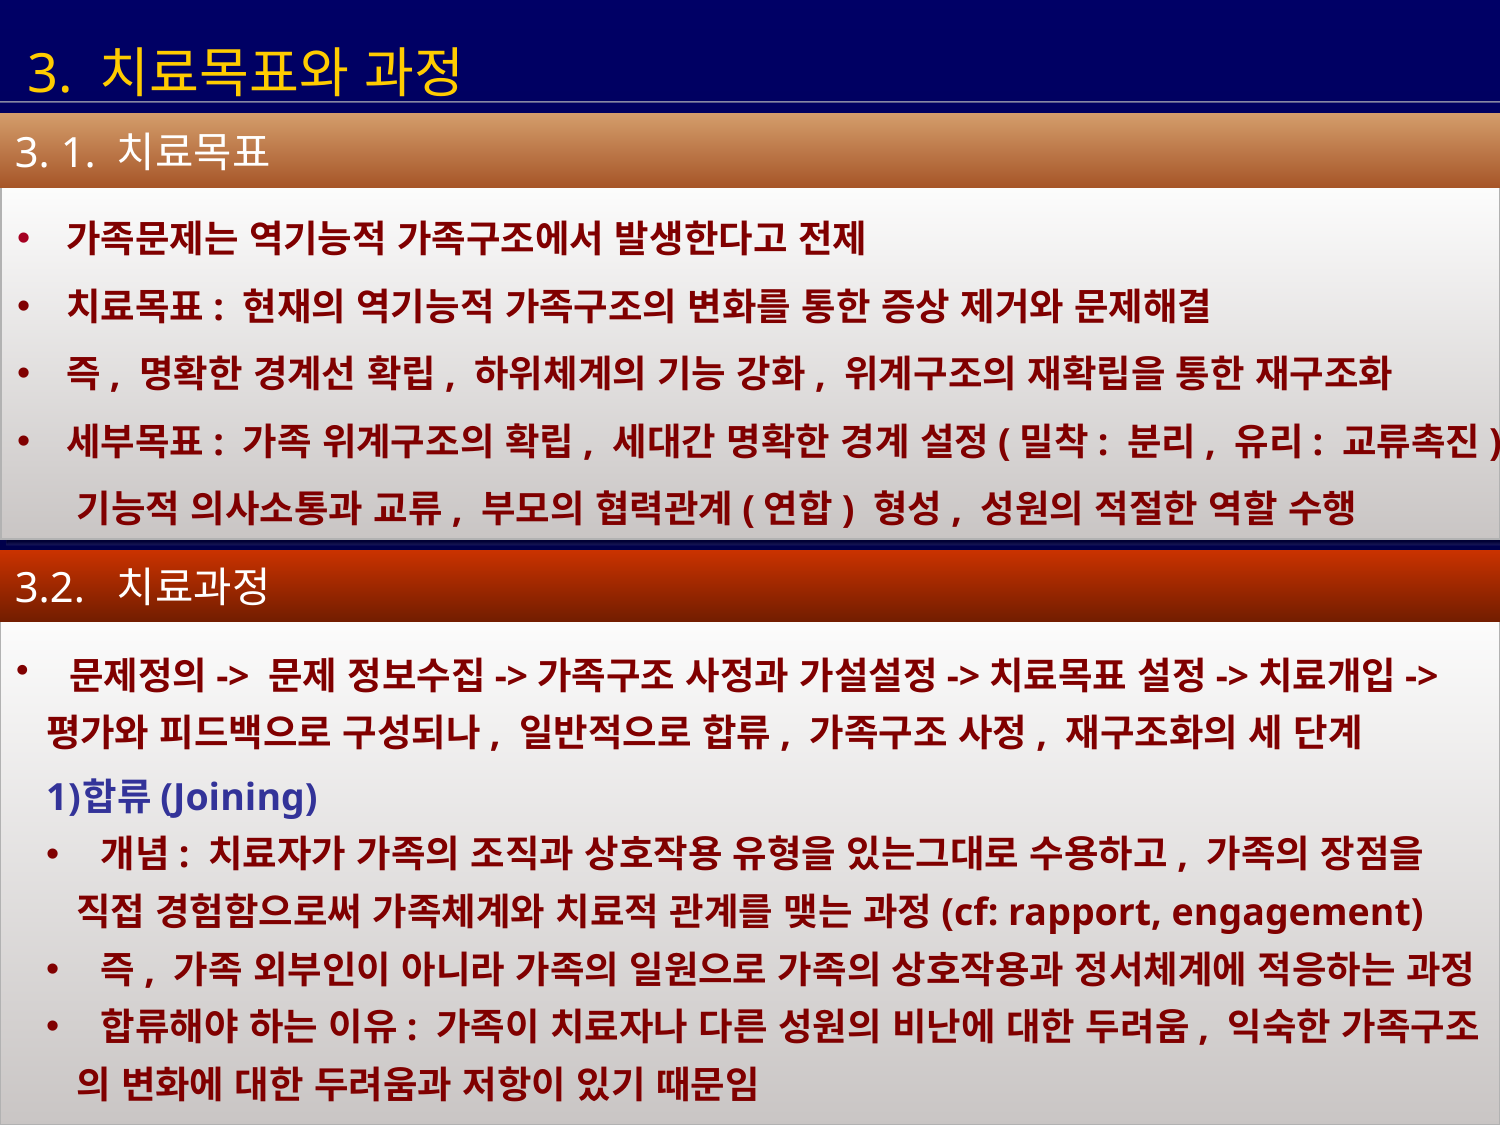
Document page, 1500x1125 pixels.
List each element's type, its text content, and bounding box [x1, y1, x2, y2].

text_box 3. 치료목표와 과정 [12, 30, 481, 111]
text_box 3. 1. 치료목표 [0, 113, 1500, 188]
text_box 문제정의-> 문제 정보수집->가족구조 사정과 가설설정->치료목표 설정->치료개입-> 평가와 피드백으로 구성되나, 일반적으로 합류, 가족구조 사정, 재구조화의 세 단계 합류(Joining) 개념: 치료자가 가족의 조직과 상호작용 유형을 있는그대로 수용하고, 가족의 장점을 직접 경험함으로써 가족체계와 치료적 관계를 맺는 과정(cf: rapport, engagement) 즉, 가족 외부인이 아니라 가족의 일원으로 가족의 상호작용과 정서체계에 적응하는 과정 합류해야 하는 이유: 가족이 치료자나 다른 성원의 비난에 대한 두려움, 익숙한 가족구조 의 변화에 대한 두려움과 저항이 있기 때문임 [0, 622, 1500, 1125]
text_box 가족문제는 역기능적 가족구조에서 발생한다고 전제 치료목표: 현재의 역기능적 가족구조의 변화를 통한 증상 제거와 문제해결 즉, 명확한 경계선 확립, 하위체계의 기능 강화, 위계구조의 재확립을 통한 재구조화 세부목표: 가족 위계구조의 확립, 세대간 명확한 경계 설정(밀착: 분리, 유리: 교류촉진) 기능적 의사소통과 교류, 부모의 협력관계(연합) 형성, 성원의 적절한 역할 수행 [0, 188, 1500, 539]
text_box 3.2. 치료과정 [0, 550, 1500, 622]
